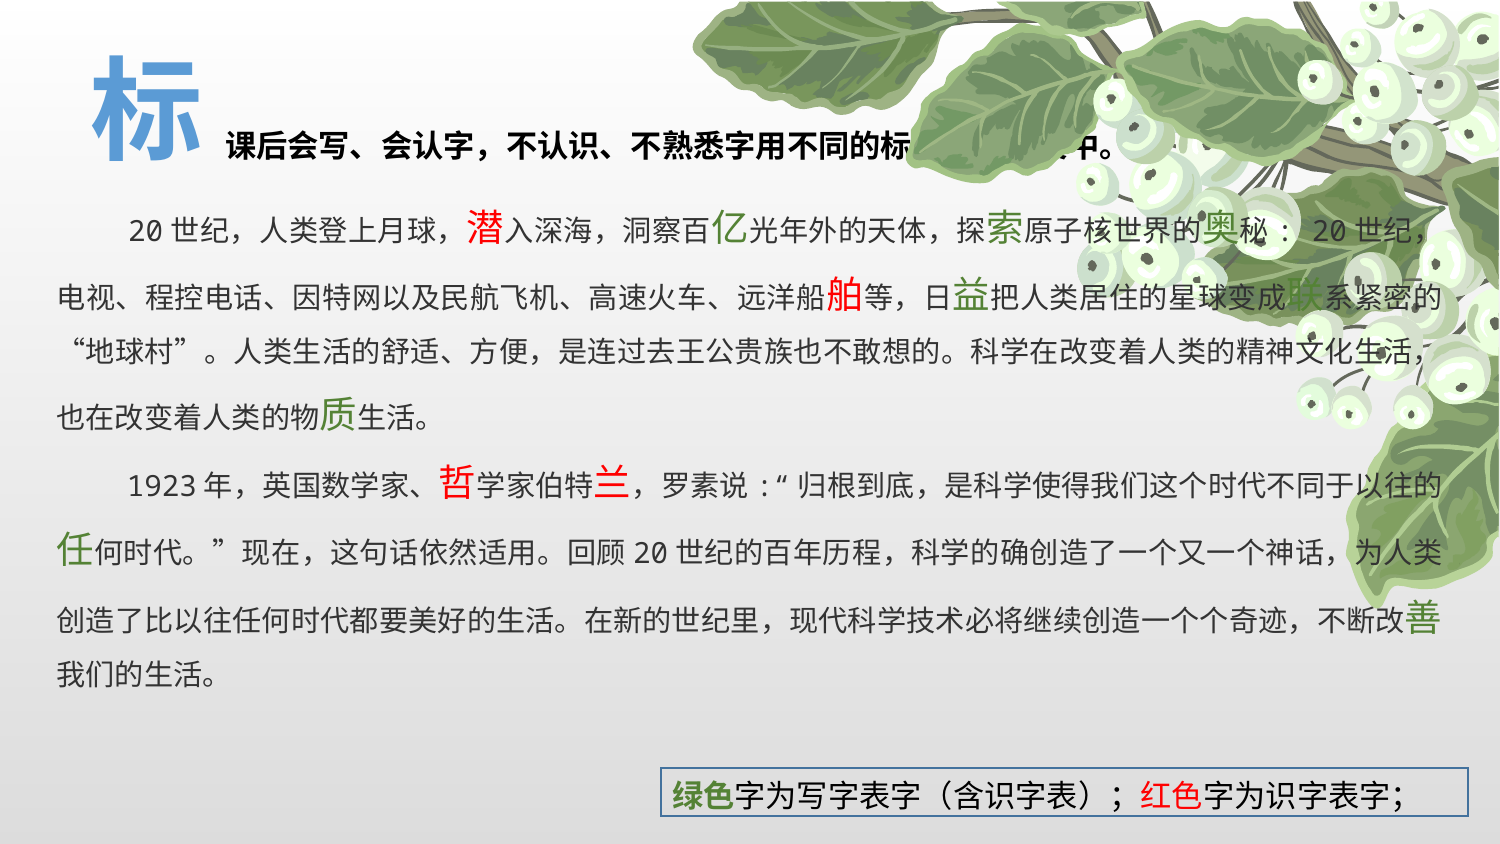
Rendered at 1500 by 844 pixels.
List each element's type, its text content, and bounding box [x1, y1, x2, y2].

text_box 20世纪，人类登上月球，潜入深海，洞察百亿光年外的天体，探索原子核世界的奥秘: 20世纪，电视、程控电话、因特网以及民航飞机、高速火车、远洋船舶等，日益把人类居住的星球变成联系紧密的“地球村”。人类生活的舒适、方便，是连过去王公贵族也不敢想的。科学在改变着人类的精神文化生活，也在改变着人类的物质生活。 1923年，英国数学家、哲学家伯特兰，罗素说:“归根到底，是科学使得我们这个时代不同于以往的任何时代。”现在，这句话依然适用。回顾20世纪的百年历程，科学的确创造了一个又一个神话，为人类创造了比以往任何时代都要美好的生活。在新的世纪里，现代科学技术必将继续创造一个个奇迹，不断改善我们的生活。 [45, 175, 1454, 697]
text_box 课后会写、会认字，不认识、不熟悉字用不同的标记标在课文中。 [213, 120, 691, 169]
text_box [660, 767, 1469, 817]
picture [691, 0, 1500, 609]
text_box 标 [78, 33, 214, 175]
